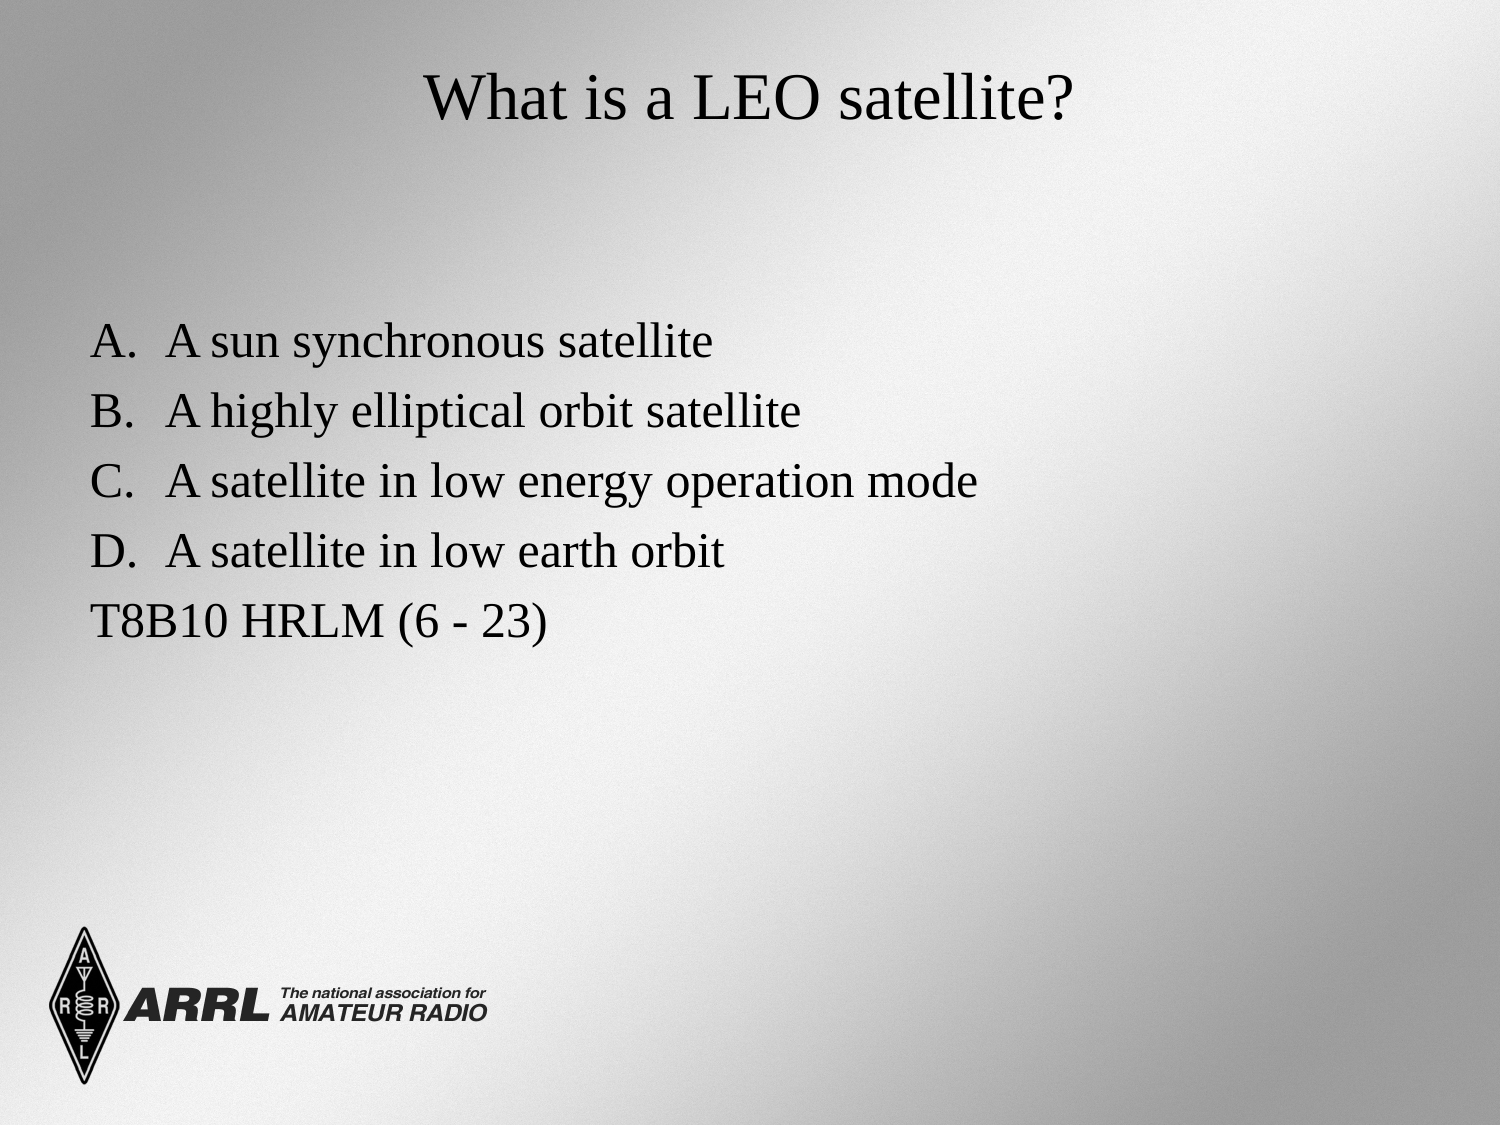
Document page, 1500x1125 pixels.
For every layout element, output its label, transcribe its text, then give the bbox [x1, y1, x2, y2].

picture [0, 0, 1500, 1125]
title What is a LEO satellite? [75, 45, 1425, 233]
list A sun synchronous satellite A highly elliptical orbit satellite A satellite in low energy operation mode A satellite in low earth orbit T8B10 HRLM (6 - 23) [75, 299, 1425, 1005]
